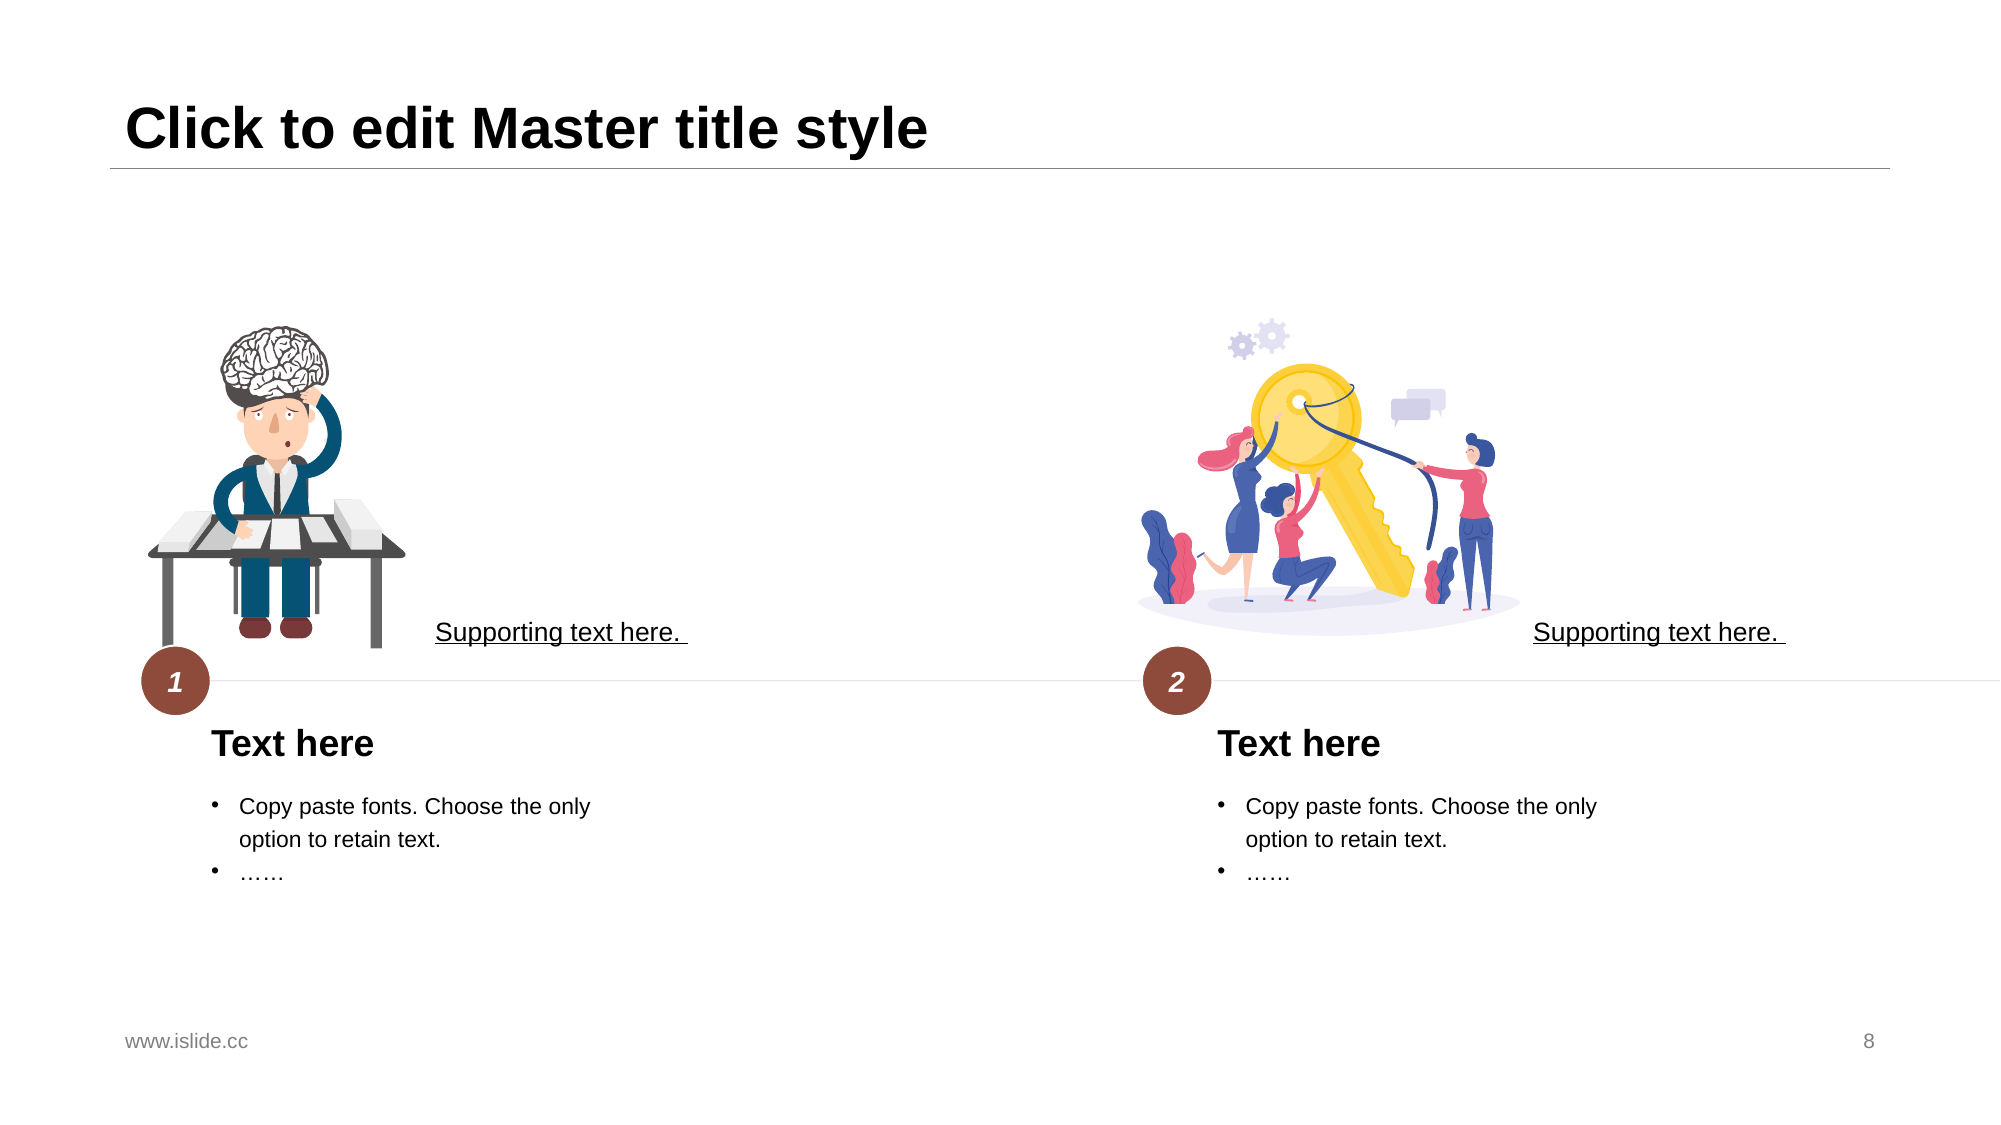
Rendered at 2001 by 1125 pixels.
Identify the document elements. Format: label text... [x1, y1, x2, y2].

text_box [140, 318, 2000, 927]
title Click to edit Master title style [109, 0, 1890, 169]
slide_number 8 [1412, 1023, 1890, 1058]
footer www.islide.cc [109, 1023, 790, 1058]
